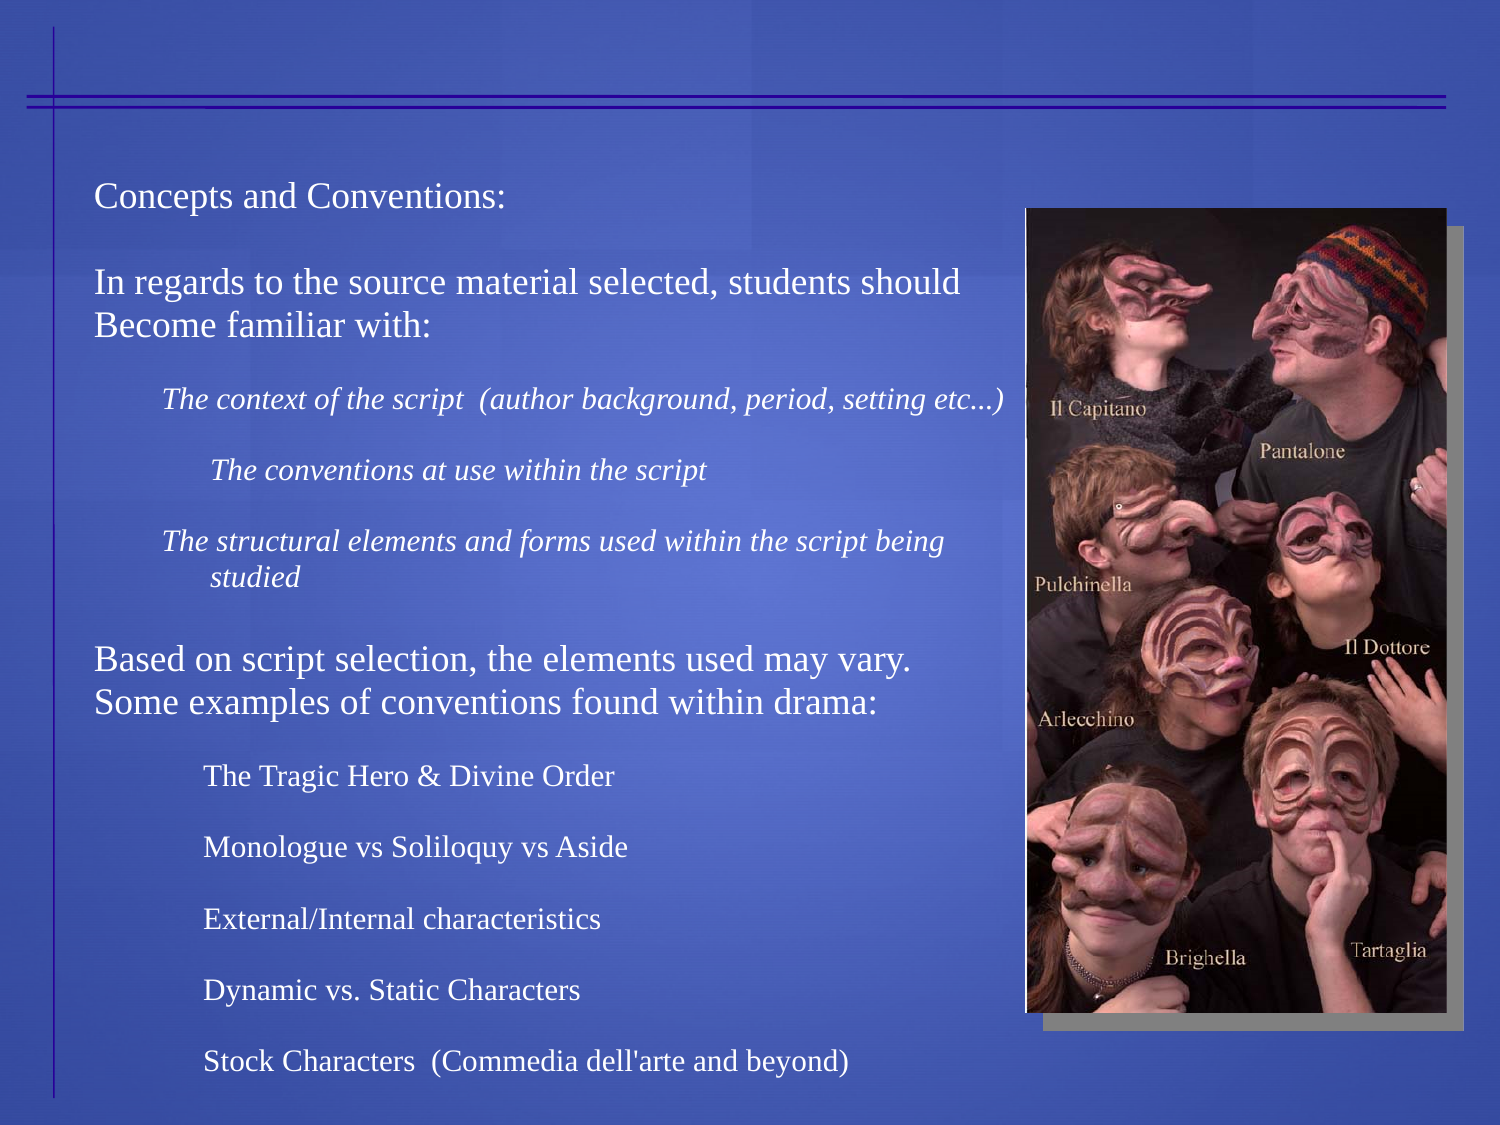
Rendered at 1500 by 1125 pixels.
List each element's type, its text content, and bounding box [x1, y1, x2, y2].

text_box The Tragic Hero & Divine Order Monologue vs Soliloquy vs Aside External/Internal characteristics Dynamic vs. Static Characters Stock Characters (Commedia dell'arte and beyond) [189, 750, 840, 1111]
picture [1024, 207, 1448, 1014]
text_box Concepts and Conventions: In regards to the source material selected, students should Become familiar with: The context of the script (author background, period, setting etc...) The conventions at use within the script The structural elements and forms used within the script being studied Based on script selection, the elements used may vary. Some examples of conventions found within drama: [80, 166, 994, 587]
